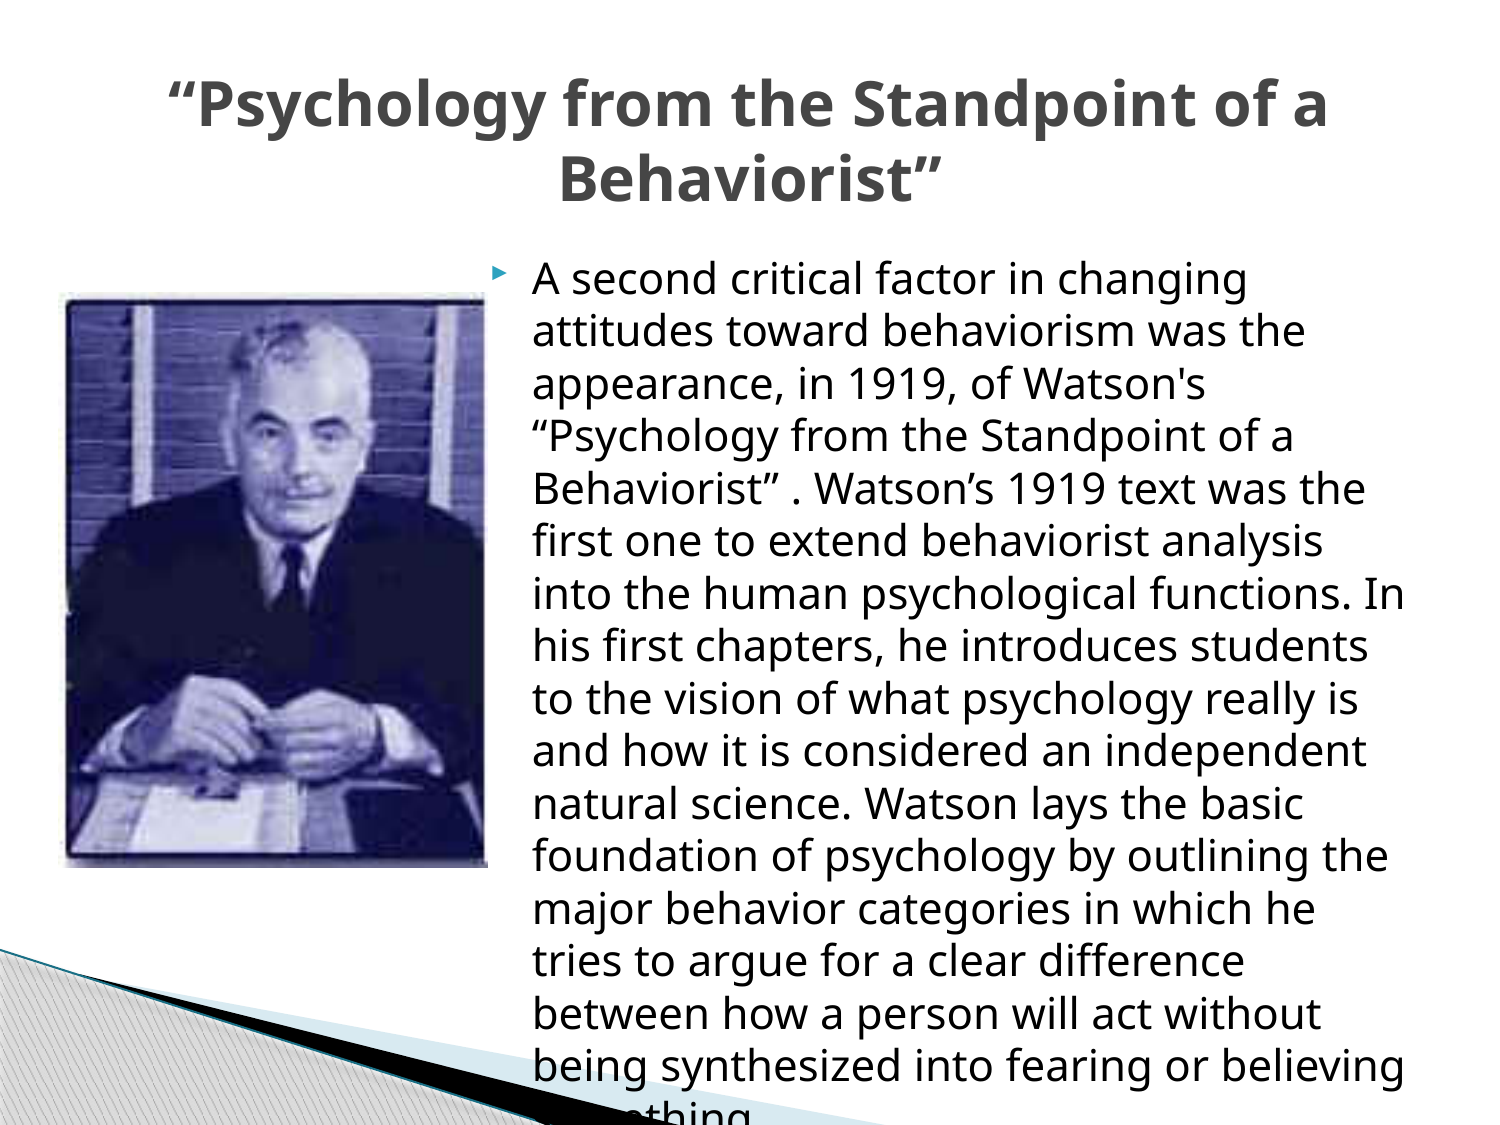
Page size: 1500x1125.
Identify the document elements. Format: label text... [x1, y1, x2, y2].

picture [58, 292, 488, 868]
list A second critical factor in changing attitudes toward behaviorism was the appearance, in 1919, of Watson's “Psychology from the Standpoint of a Behaviorist” . Watson’s 1919 text was the first one to extend behaviorist analysis into the human psychological functions. In his first chapters, he introduces students to the vision of what psychology really is and how it is considered an independent natural science. Watson lays the basic foundation of psychology by outlining the major behavior categories in which he tries to argue for a clear difference between how a person will act without being synthesized into fearing or believing something. [457, 243, 1425, 1055]
title “Psychology from the Standpoint of a Behaviorist” [75, 45, 1425, 233]
